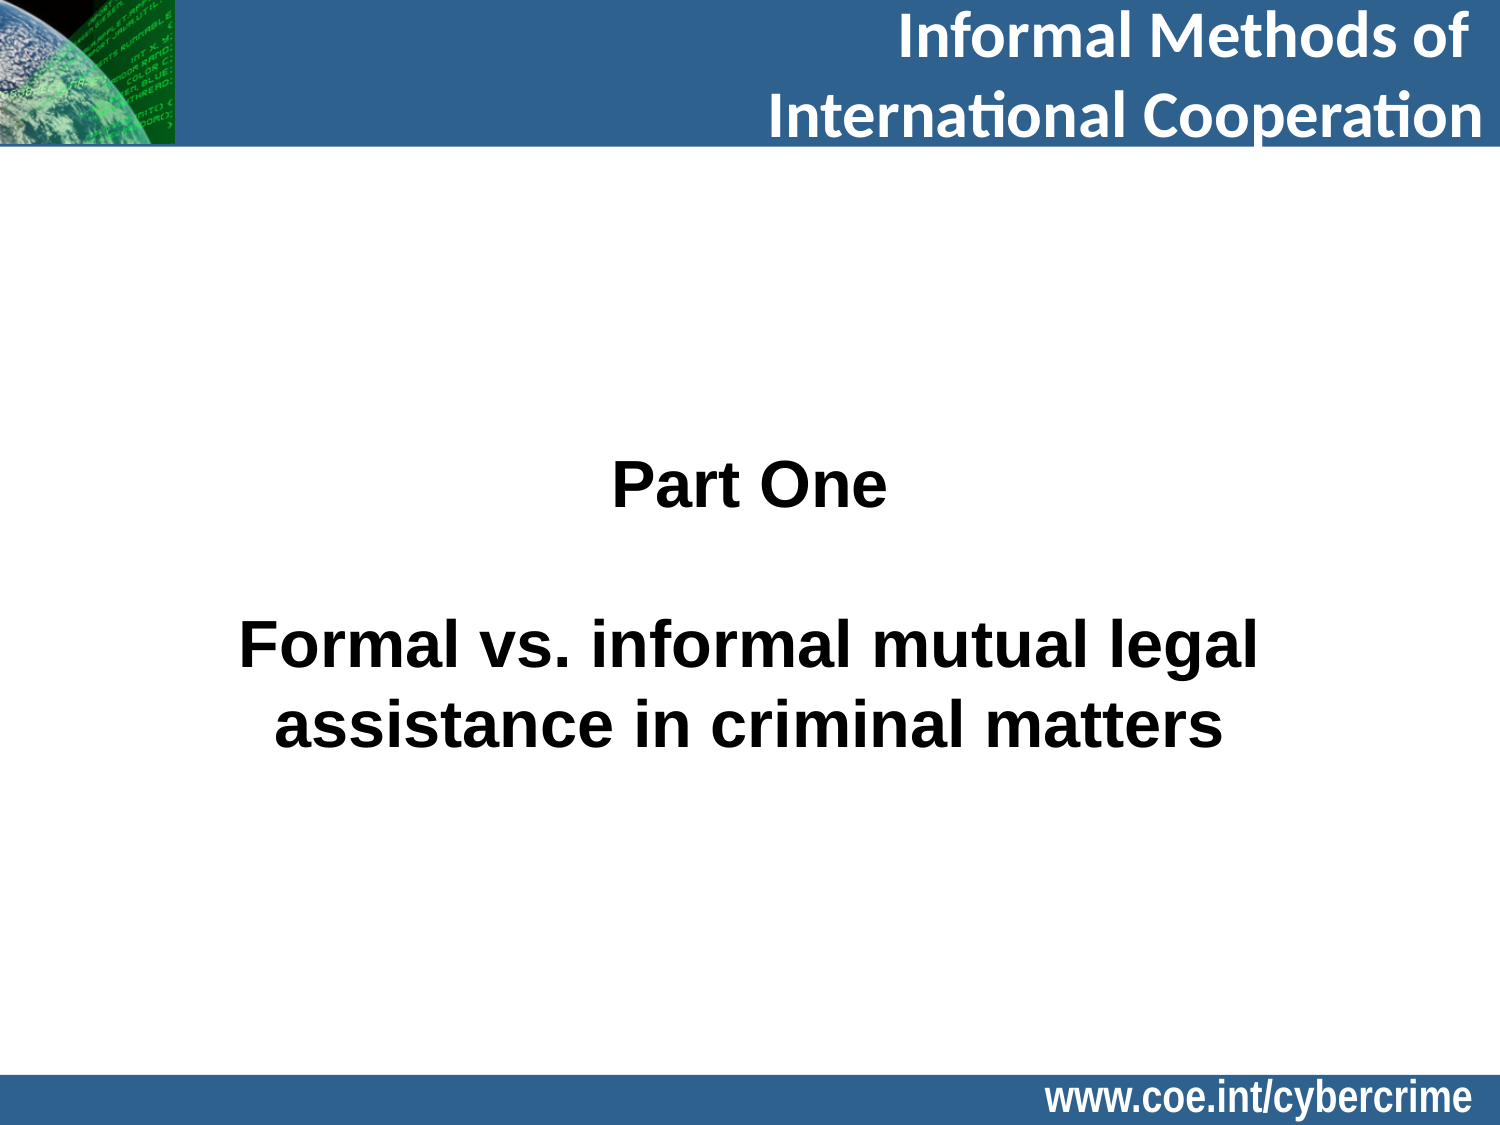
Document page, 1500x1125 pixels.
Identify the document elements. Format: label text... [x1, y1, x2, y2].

text_box www.coe.int/cybercrime [1030, 1059, 1500, 1125]
text_box Informal Methods of International Cooperation [177, 0, 1500, 149]
text_box Part One Formal vs. informal mutual legal assistance in criminal matters [50, 449, 1450, 768]
picture [0, 0, 175, 144]
text_box [0, 1073, 1030, 1125]
